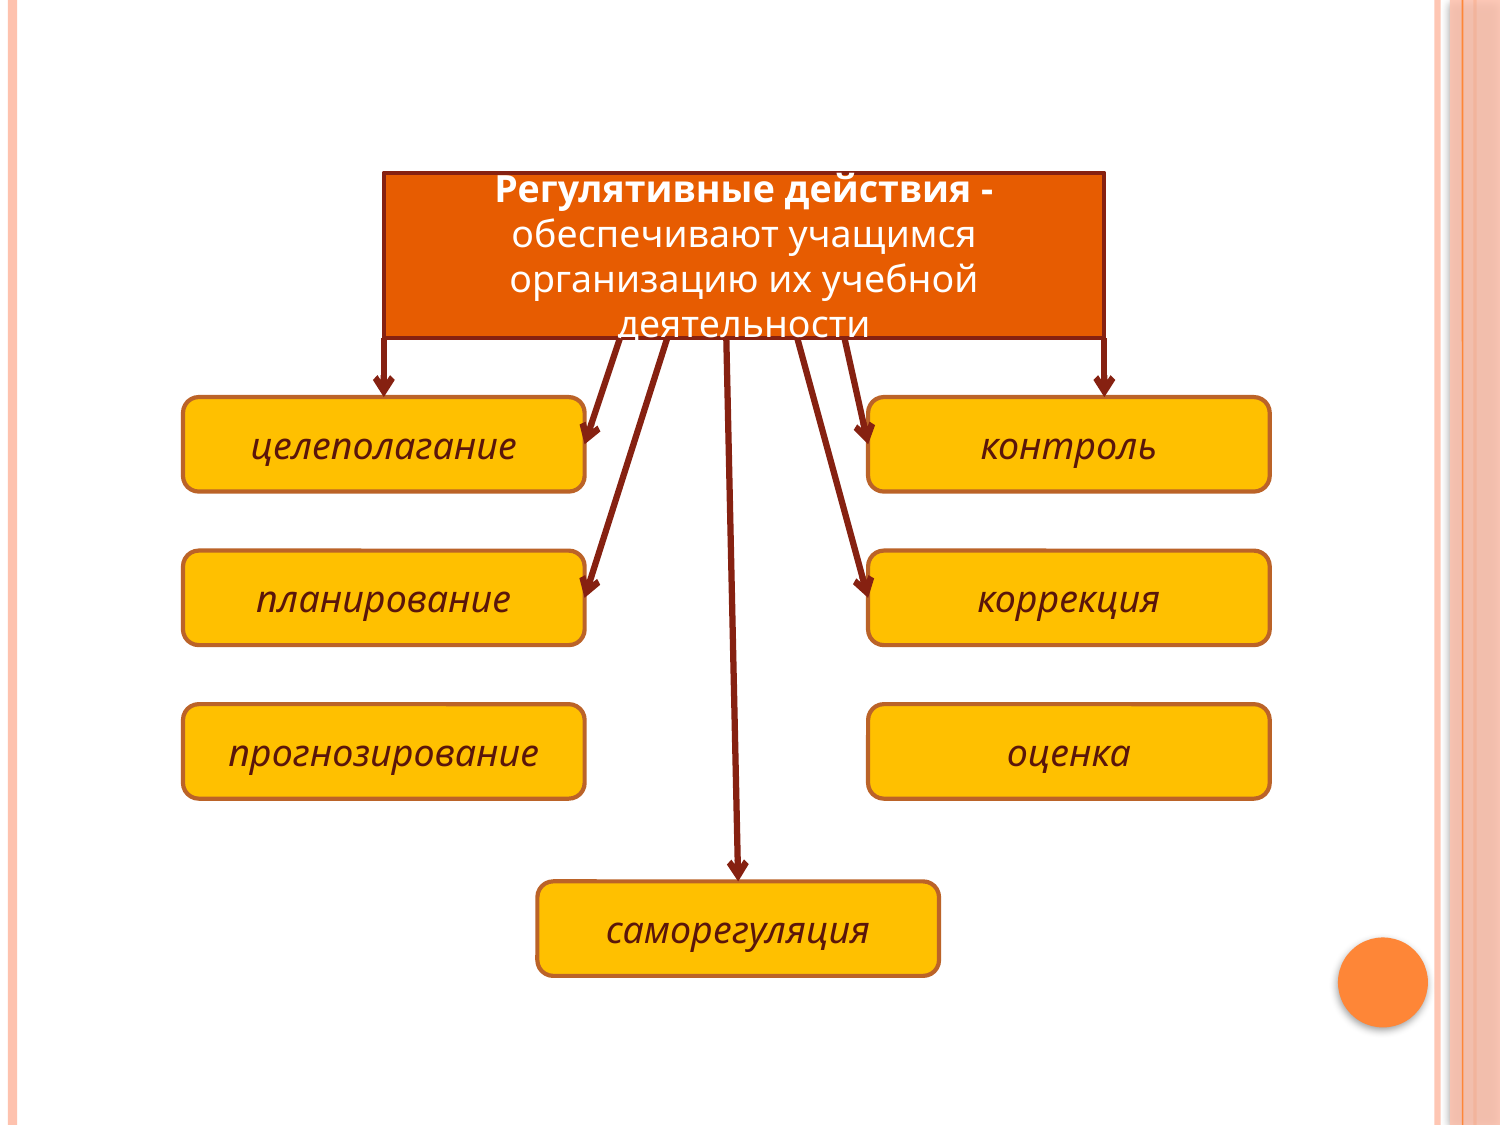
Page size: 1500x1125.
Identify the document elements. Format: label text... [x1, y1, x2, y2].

text_box прогнозирование [180, 702, 587, 801]
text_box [725, 337, 739, 882]
text_box коррекция [865, 548, 1272, 648]
text_box целеполагание [180, 394, 578, 494]
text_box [796, 337, 869, 599]
text_box контроль [874, 394, 1272, 494]
text_box саморегуляция [535, 879, 942, 978]
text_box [584, 337, 668, 599]
text_box оценка [865, 702, 1272, 801]
text_box Регулятивные действия - обеспечивают учащимся организацию их учебной деятельности [382, 171, 1106, 340]
text_box планирование [180, 548, 587, 648]
